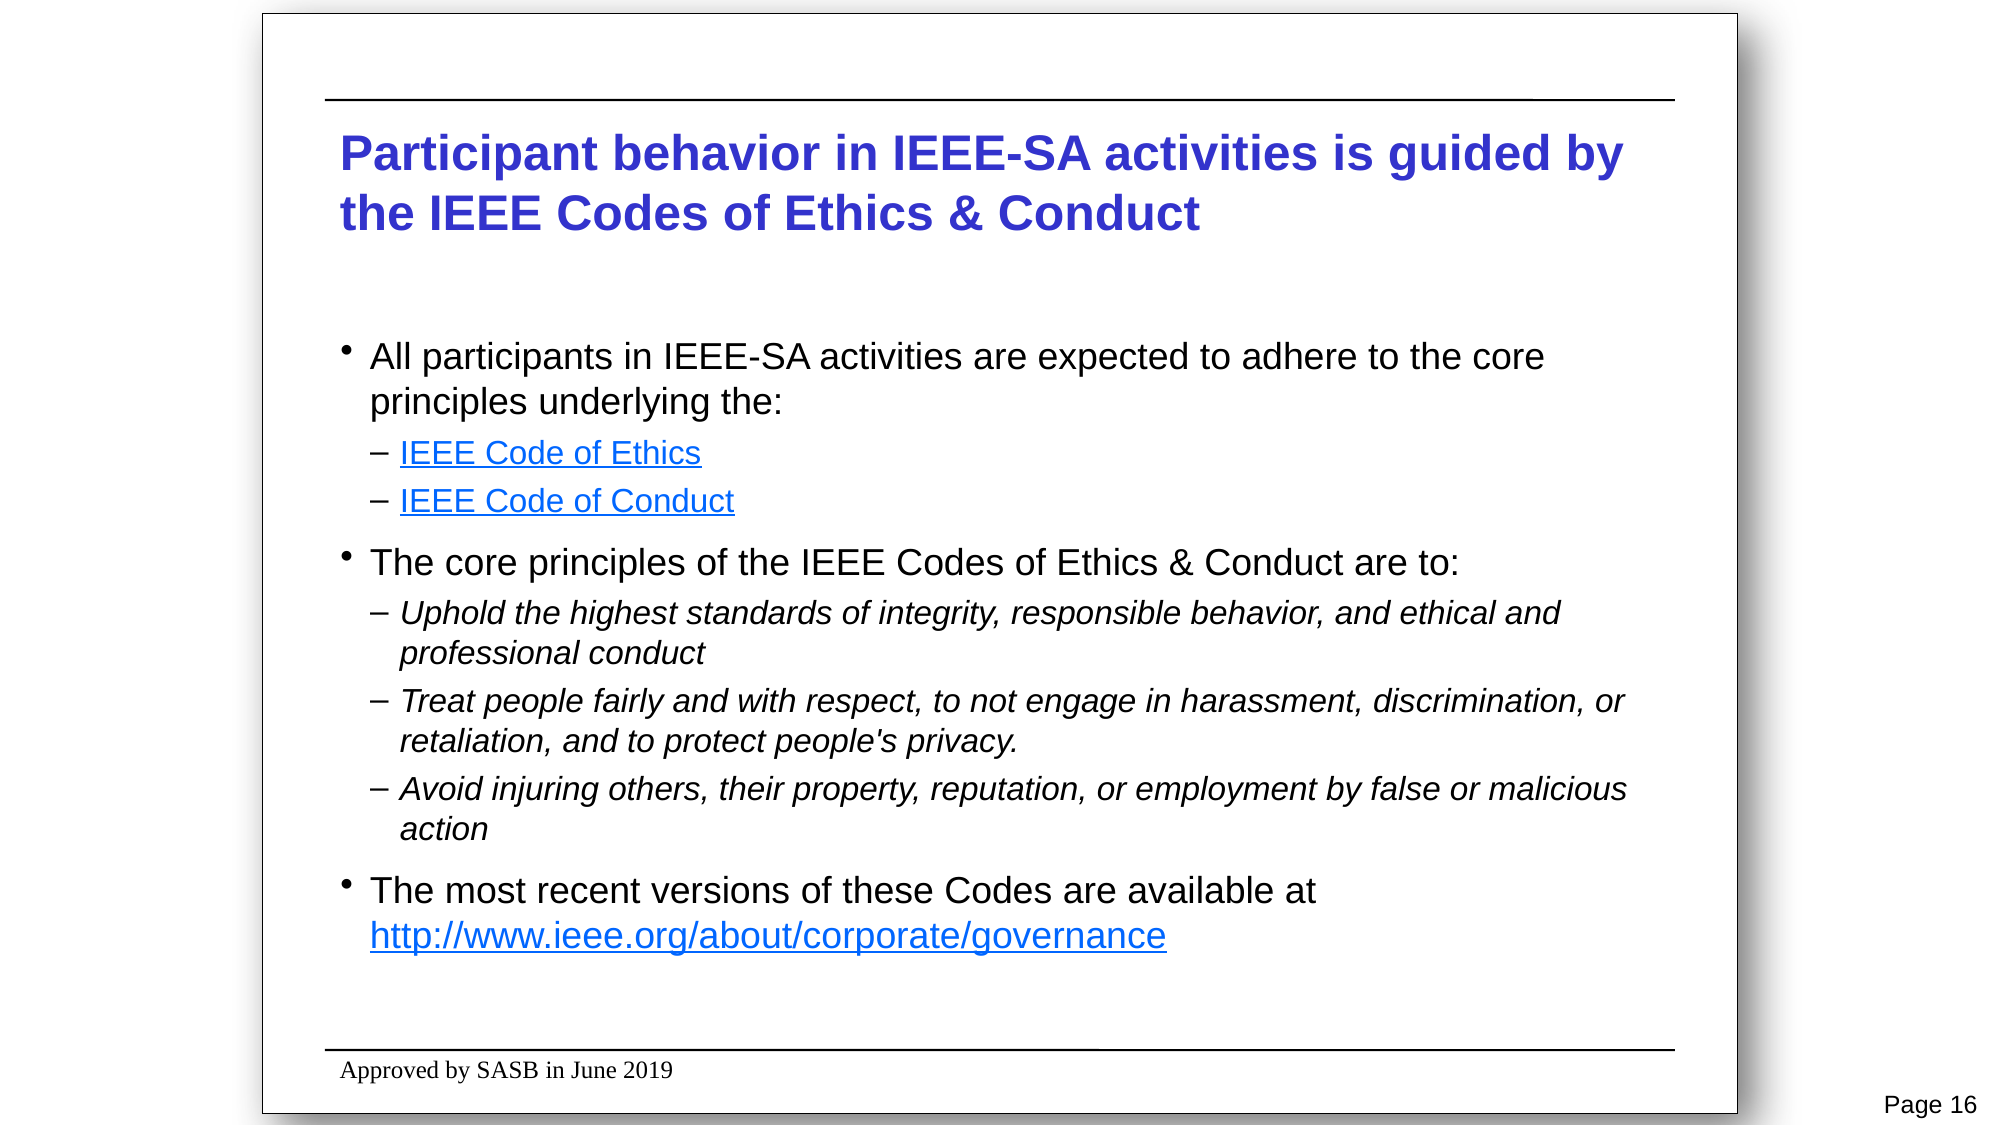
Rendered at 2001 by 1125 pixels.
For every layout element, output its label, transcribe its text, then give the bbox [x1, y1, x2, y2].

title Participant behavior in IEEE-SA activities is guided by the IEEE Codes of Ethics & Conduct [324, 112, 1675, 288]
picture [263, 14, 1737, 1113]
list All participants in IEEE-SA activities are expected to adhere to the core principles underlying the: IEEE Code of Ethics IEEE Code of Conduct The core principles of the IEEE Codes of Ethics & Conduct are to: Uphold the highest standards of integrity, responsible behavior, and ethical and professional conduct Treat people fairly and with respect, to not engage in harassment, discrimination, or retaliation, and to protect people's privacy. Avoid injuring others, their property, reputation, or employment by false or malicious action The most recent versions of these Codes are available at http://www.ieee.org/about/corporate/governance [324, 324, 1675, 1000]
